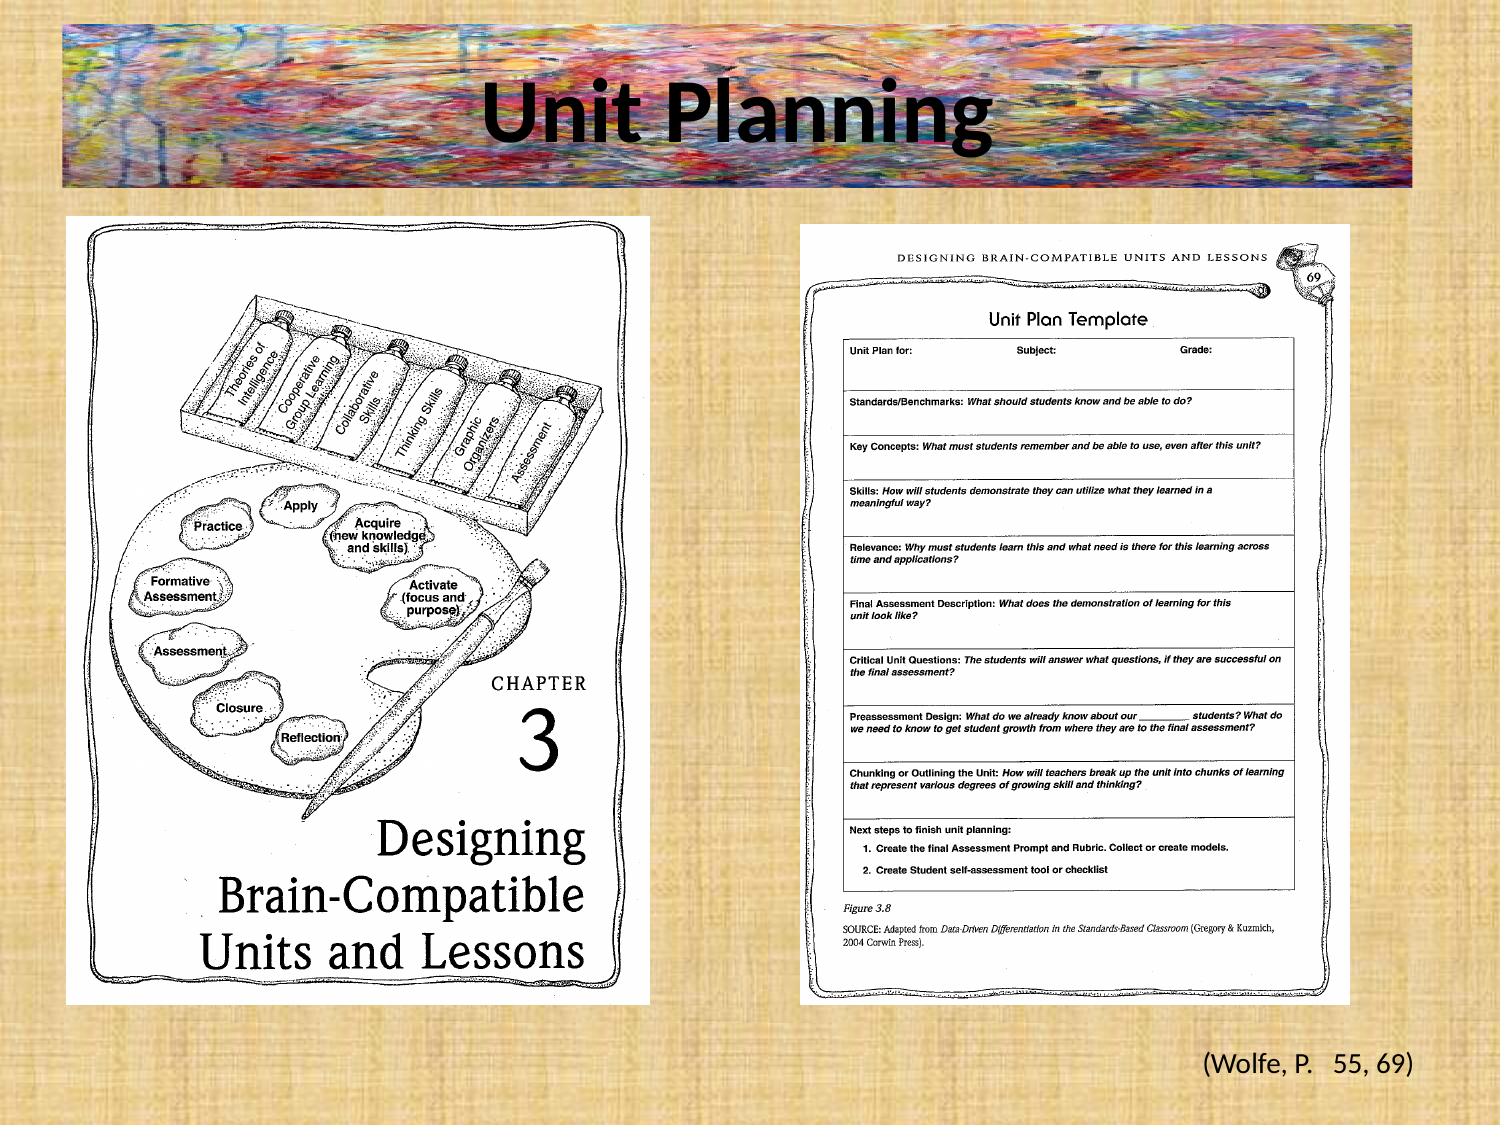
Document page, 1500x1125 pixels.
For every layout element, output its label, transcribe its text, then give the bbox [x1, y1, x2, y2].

picture [0, 0, 1500, 1125]
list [799, 224, 1351, 1006]
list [66, 216, 651, 1006]
title Unit Planning [62, 24, 1413, 188]
text_box (Wolfe, P. 55, 69) [1187, 1037, 1438, 1088]
